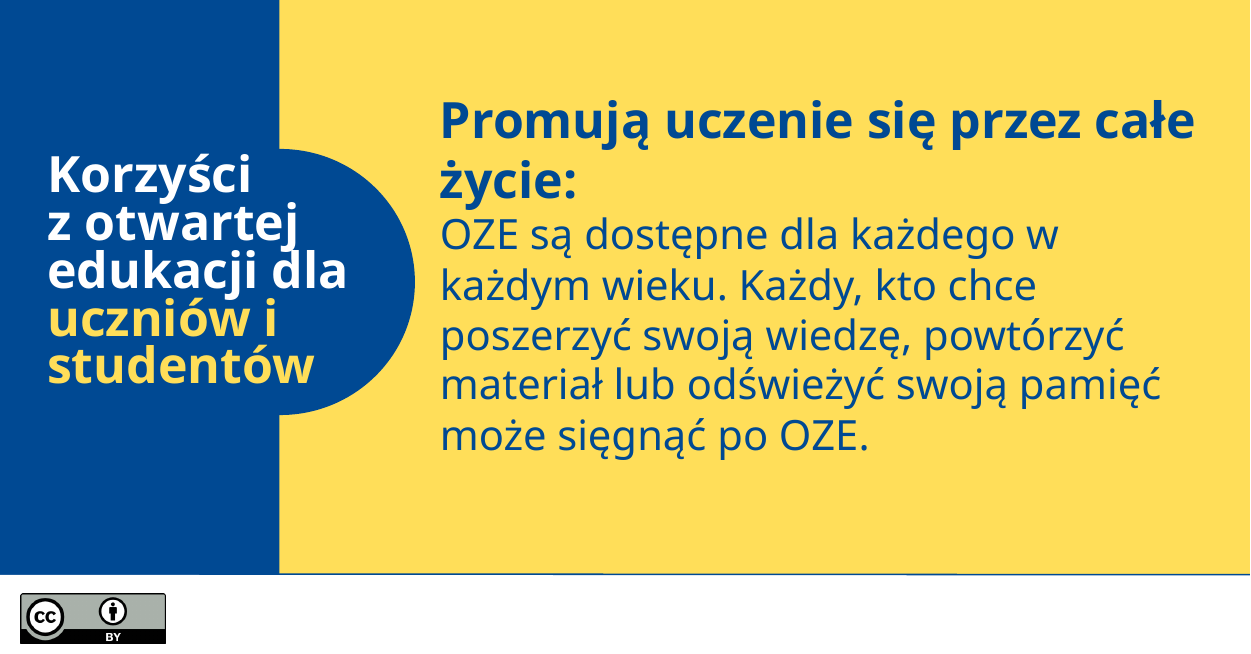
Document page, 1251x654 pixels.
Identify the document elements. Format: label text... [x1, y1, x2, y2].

text_box [240, 409, 321, 416]
text_box [0, 0, 280, 573]
text_box [0, 582, 1250, 654]
text_box Promują uczenie się przez całe życie: OZE są dostępne dla każdego w każdym wieku. Każdy, kto chce poszerzyć swoją wiedzę, powtórzyć materiał lub odświeżyć swoją pamięć może sięgnąć po OZE. [424, 73, 1218, 474]
text_box Korzyści z otwartej edukacji dla uczniów i studentów [32, 138, 415, 409]
picture [20, 592, 166, 645]
